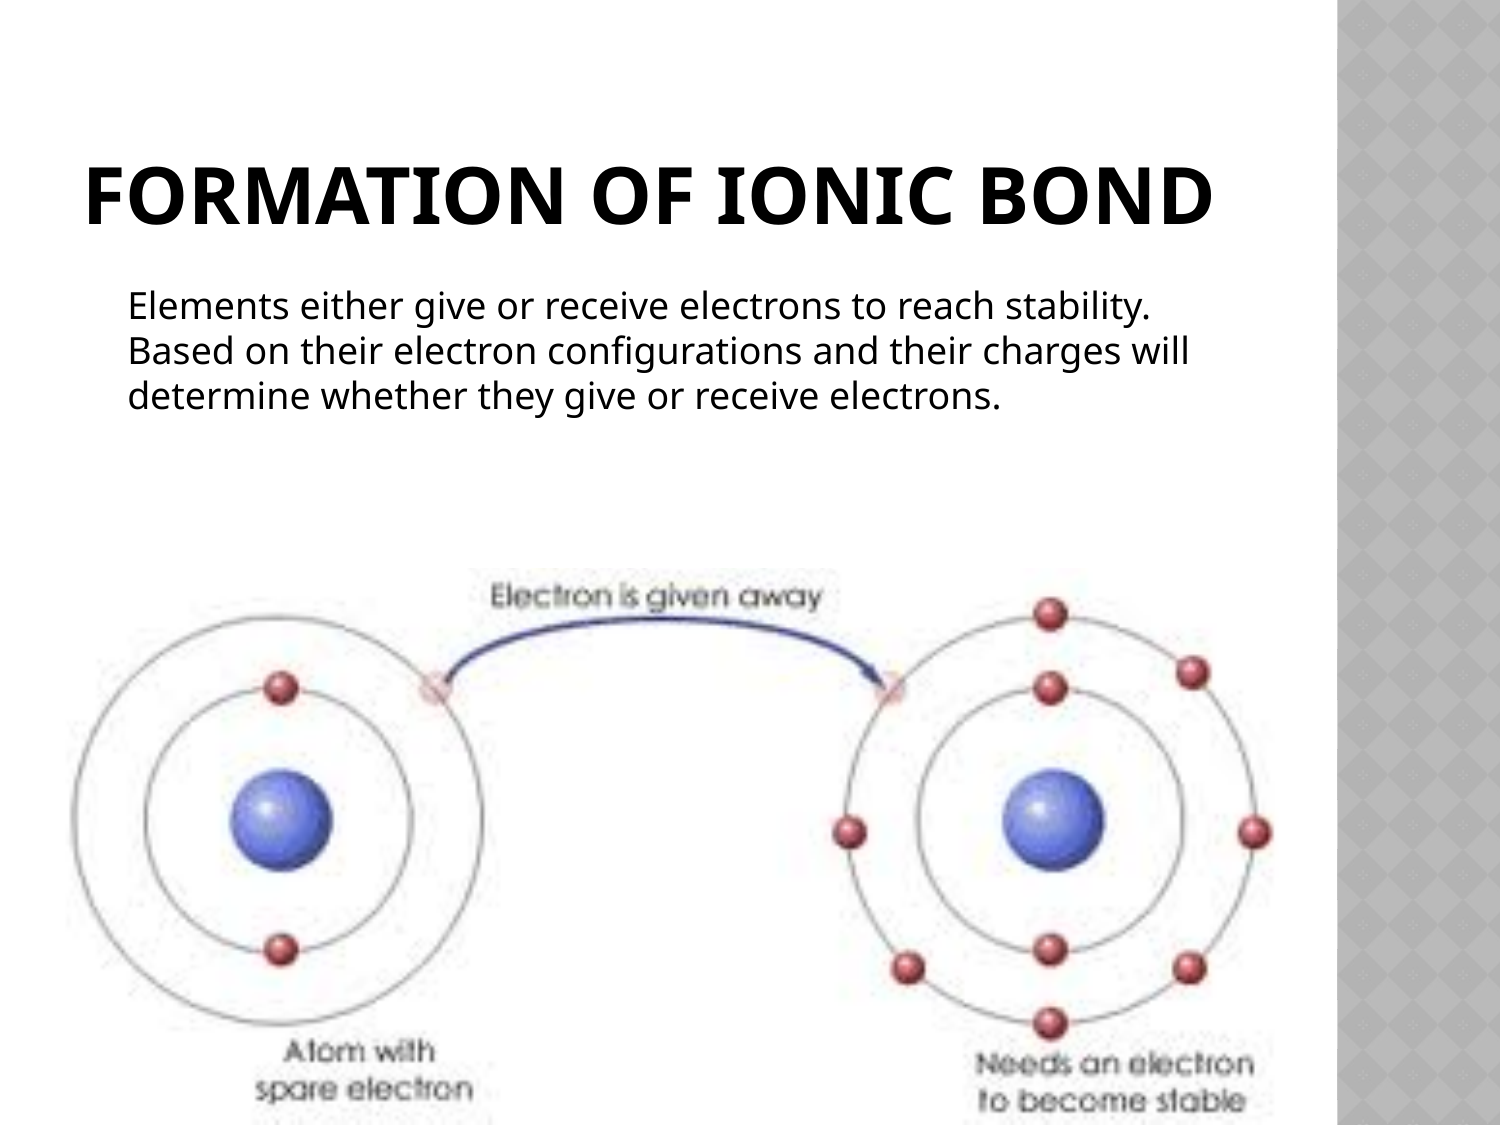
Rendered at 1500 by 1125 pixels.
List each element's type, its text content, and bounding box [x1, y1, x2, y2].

text_box Elements either give or receive electrons to reach stability. Based on their electron configurations and their charges will determine whether they give or receive electrons. [112, 274, 1225, 425]
title Formation of ionic bond [75, 52, 1263, 240]
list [36, 568, 1313, 1125]
